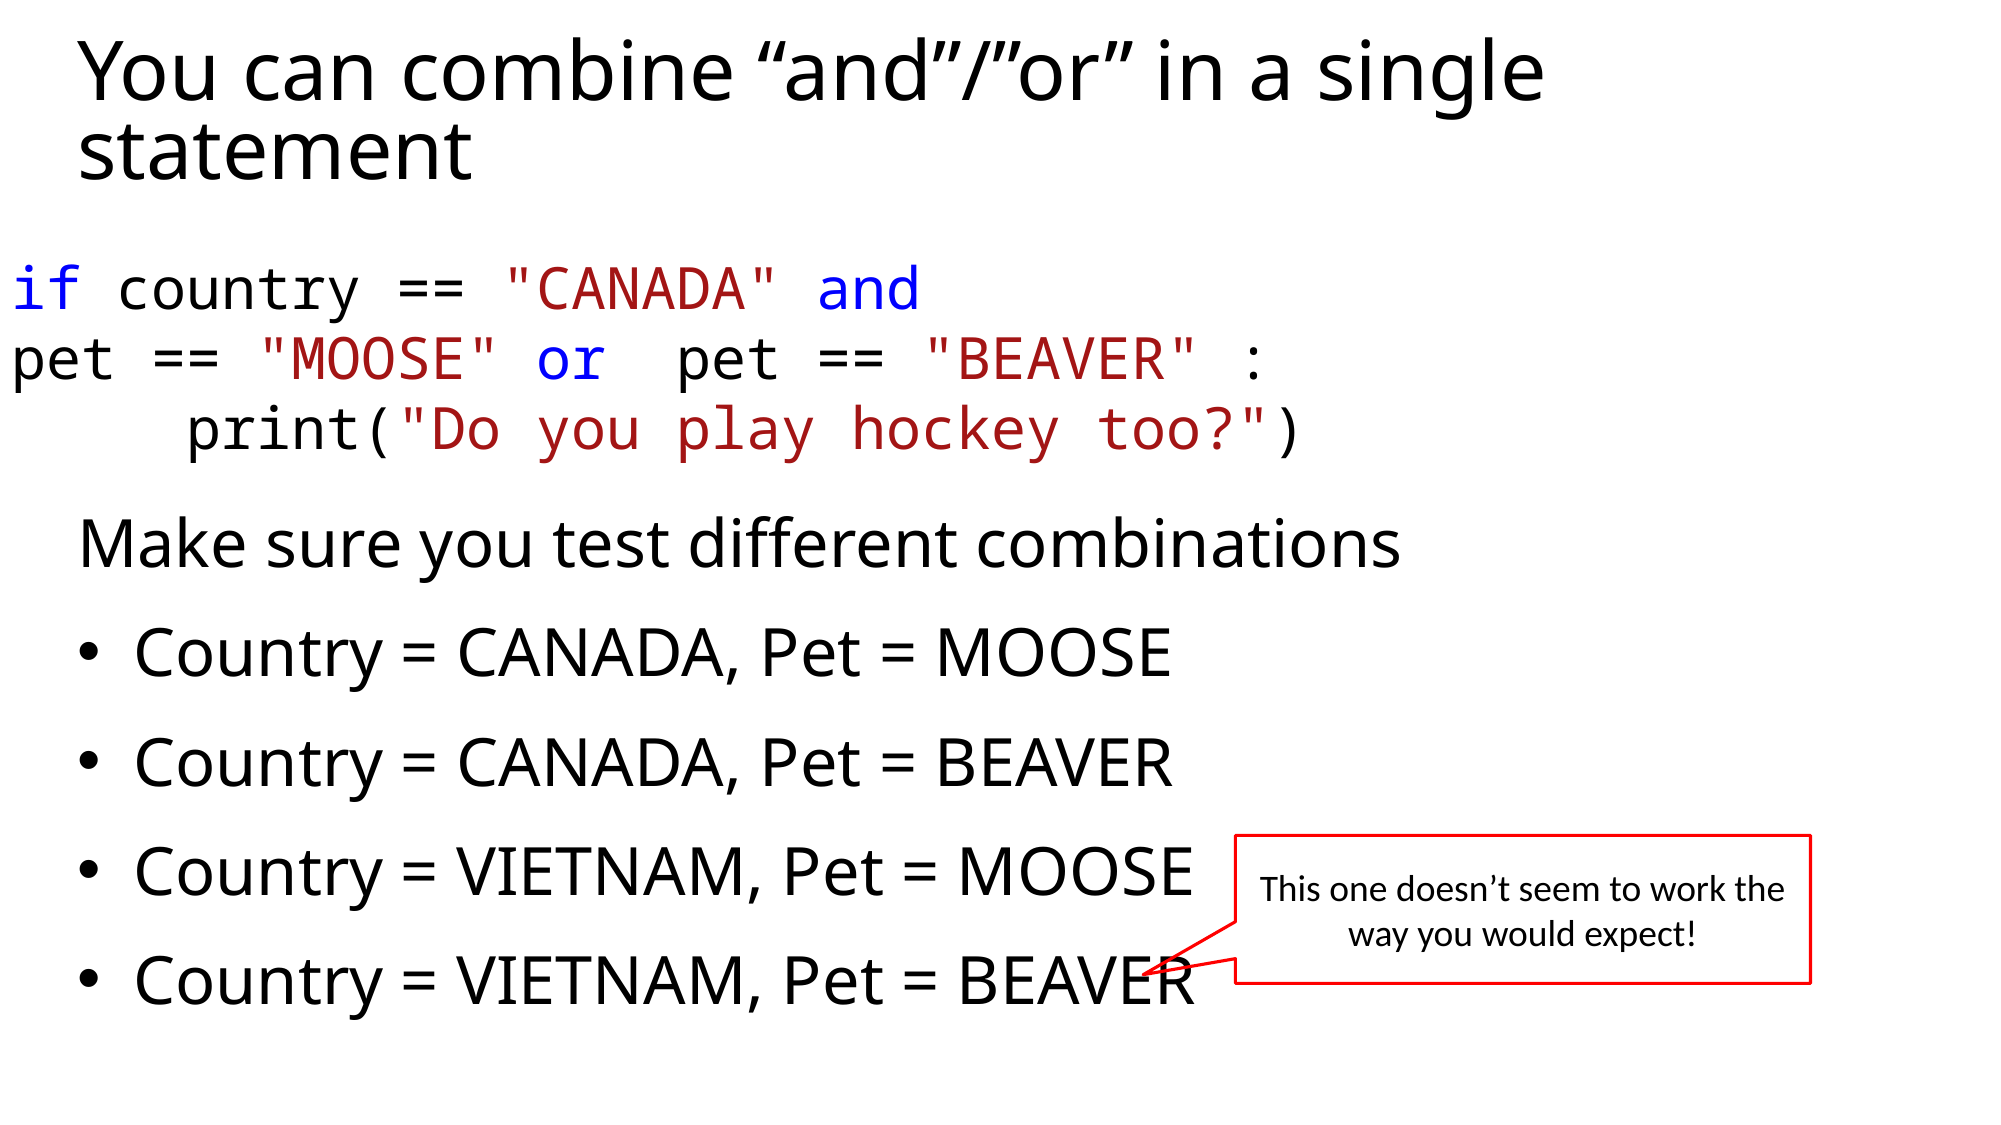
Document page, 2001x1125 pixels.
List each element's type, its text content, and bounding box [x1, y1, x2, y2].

title You can combine “and”/”or” in a single statement [62, 29, 1953, 205]
text_box if country == "CANADA" and pet == "MOOSE" or pet == "BEAVER" : print("Do you play hockey too?") [0, 243, 1322, 469]
list Make sure you test different combinations Country = CANADA, Pet = MOOSE Country = CANADA, Pet = BEAVER Country = VIETNAM, Pet = MOOSE Country = VIETNAM, Pet = BEAVER [62, 493, 1953, 1096]
text_box This one doesn’t seem to work the way you would expect! [1141, 833, 1813, 986]
